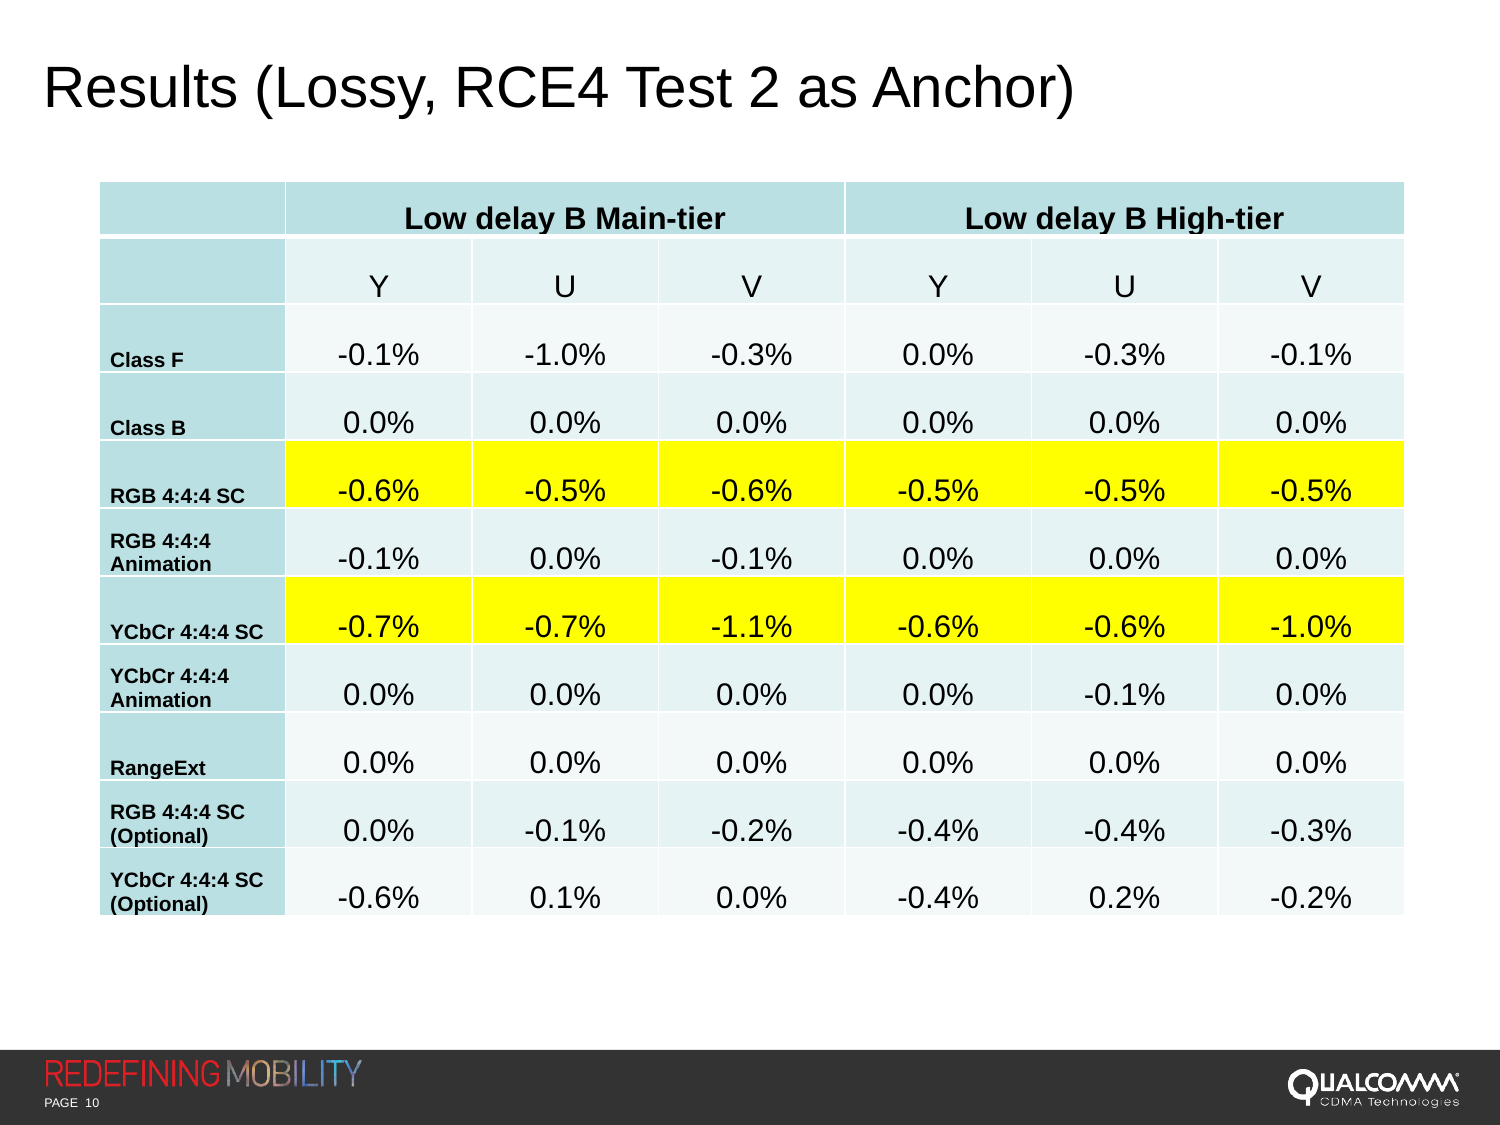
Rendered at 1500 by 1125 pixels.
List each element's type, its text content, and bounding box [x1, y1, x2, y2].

table_cell 0.0% [1219, 713, 1404, 779]
table_cell 0.1% [473, 848, 658, 915]
table_cell 0.0% [846, 713, 1031, 779]
table_cell -0.2% [659, 781, 844, 847]
table_cell -0.5% [1032, 441, 1217, 507]
table_cell RGB 4:4:4 SC [100, 441, 285, 507]
table_cell -1.0% [1219, 577, 1404, 643]
table_cell V [659, 239, 844, 303]
picture [1278, 1058, 1478, 1114]
table_cell Y [286, 239, 471, 303]
table_cell -0.6% [659, 441, 844, 507]
table_cell -0.3% [659, 305, 844, 371]
table_cell 0.0% [846, 509, 1031, 575]
table_cell -0.4% [1032, 781, 1217, 847]
table_cell 0.2% [1032, 848, 1217, 915]
table_cell -0.1% [286, 305, 471, 371]
table_header Low delay B High-tier [846, 182, 1404, 234]
table_cell 0.0% [286, 713, 471, 779]
table_cell -1.0% [473, 305, 658, 371]
table_cell 0.0% [473, 373, 658, 439]
table_cell 0.0% [1219, 645, 1404, 711]
table_cell 0.0% [846, 373, 1031, 439]
table_cell -0.6% [1032, 577, 1217, 643]
table_cell 0.0% [846, 645, 1031, 711]
table_cell U [473, 239, 658, 303]
table_cell RGB 4:4:4 Animation [100, 509, 285, 575]
table_cell 0.0% [659, 373, 844, 439]
table_cell -0.4% [846, 781, 1031, 847]
table_header Low delay B Main-tier [286, 182, 844, 234]
table_cell -0.5% [473, 441, 658, 507]
table_cell 0.0% [1219, 373, 1404, 439]
table_cell 0.0% [286, 781, 471, 847]
table_cell Class F [100, 305, 285, 371]
table_cell 0.0% [286, 645, 471, 711]
table_cell -0.7% [473, 577, 658, 643]
table_cell -0.3% [1219, 781, 1404, 847]
table_cell 0.0% [1032, 713, 1217, 779]
table_cell 0.0% [1032, 509, 1217, 575]
table_cell V [1219, 239, 1404, 303]
table_cell -0.1% [1219, 305, 1404, 371]
table_cell -1.1% [659, 577, 844, 643]
table_cell YCbCr 4:4:4 Animation [100, 645, 285, 711]
table_cell RangeExt [100, 713, 285, 779]
table_cell -0.1% [473, 781, 658, 847]
table_cell -0.1% [1032, 645, 1217, 711]
table_cell -0.6% [286, 441, 471, 507]
table_cell -0.6% [846, 577, 1031, 643]
table_cell Y [846, 239, 1031, 303]
table_cell 0.0% [473, 509, 658, 575]
table_header [100, 182, 285, 234]
table_cell 0.0% [659, 848, 844, 915]
table_cell YCbCr 4:4:4 SC [100, 577, 285, 643]
picture [30, 1048, 372, 1099]
table_cell -0.7% [286, 577, 471, 643]
table_cell -0.5% [846, 441, 1031, 507]
table_cell 0.0% [473, 645, 658, 711]
table_cell YCbCr 4:4:4 SC (Optional) [100, 848, 285, 915]
table_cell 0.0% [473, 713, 658, 779]
table_cell [100, 239, 285, 303]
table_cell -0.1% [659, 509, 844, 575]
table_cell -0.6% [286, 848, 471, 915]
table_cell 0.0% [659, 713, 844, 779]
table_cell 0.0% [659, 645, 844, 711]
table_cell -0.4% [846, 848, 1031, 915]
table_cell Class B [100, 373, 285, 439]
table_cell 0.0% [846, 305, 1031, 371]
table_cell 0.0% [1219, 509, 1404, 575]
table_cell -0.2% [1219, 848, 1404, 915]
table_cell RGB 4:4:4 SC (Optional) [100, 781, 285, 847]
table_cell -0.1% [286, 509, 471, 575]
table_cell U [1032, 239, 1217, 303]
table_cell 0.0% [1032, 373, 1217, 439]
table_cell -0.3% [1032, 305, 1217, 371]
table_cell 0.0% [286, 373, 471, 439]
title Results (Lossy, RCE4 Test 2 as Anchor) [28, 44, 1462, 138]
table_cell -0.5% [1219, 441, 1404, 507]
